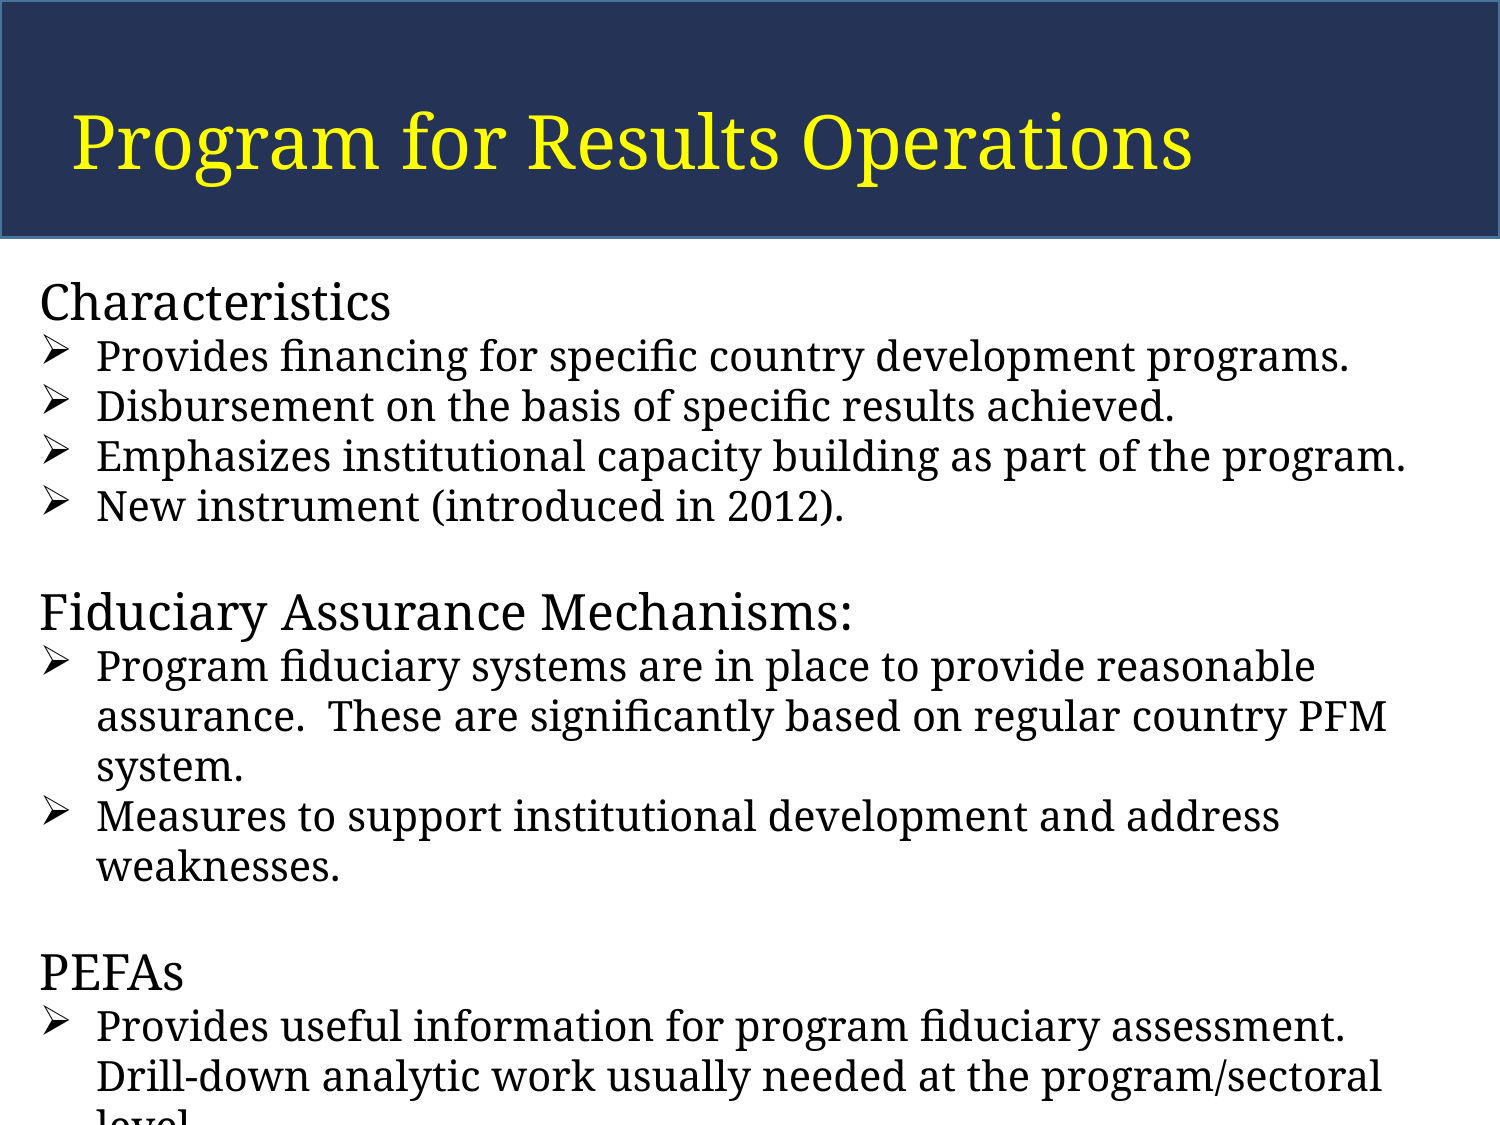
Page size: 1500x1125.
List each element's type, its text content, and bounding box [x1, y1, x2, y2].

text_box Characteristics Provides financing for specific country development programs. Disbursement on the basis of specific results achieved. Emphasizes institutional capacity building as part of the program. New instrument (introduced in 2012). Fiduciary Assurance Mechanisms: Program fiduciary systems are in place to provide reasonable assurance. These are significantly based on regular country PFM system. Measures to support institutional development and address weaknesses. PEFAs Provides useful information for program fiduciary assessment. Drill-down analytic work usually needed at the program/sectoral level. Example: Uruguay Roads Project. Transport Sector assessment, which extensively drew on the national-level PEFA. [24, 262, 1475, 1113]
text_box Program for Results Operations [56, 87, 1444, 193]
